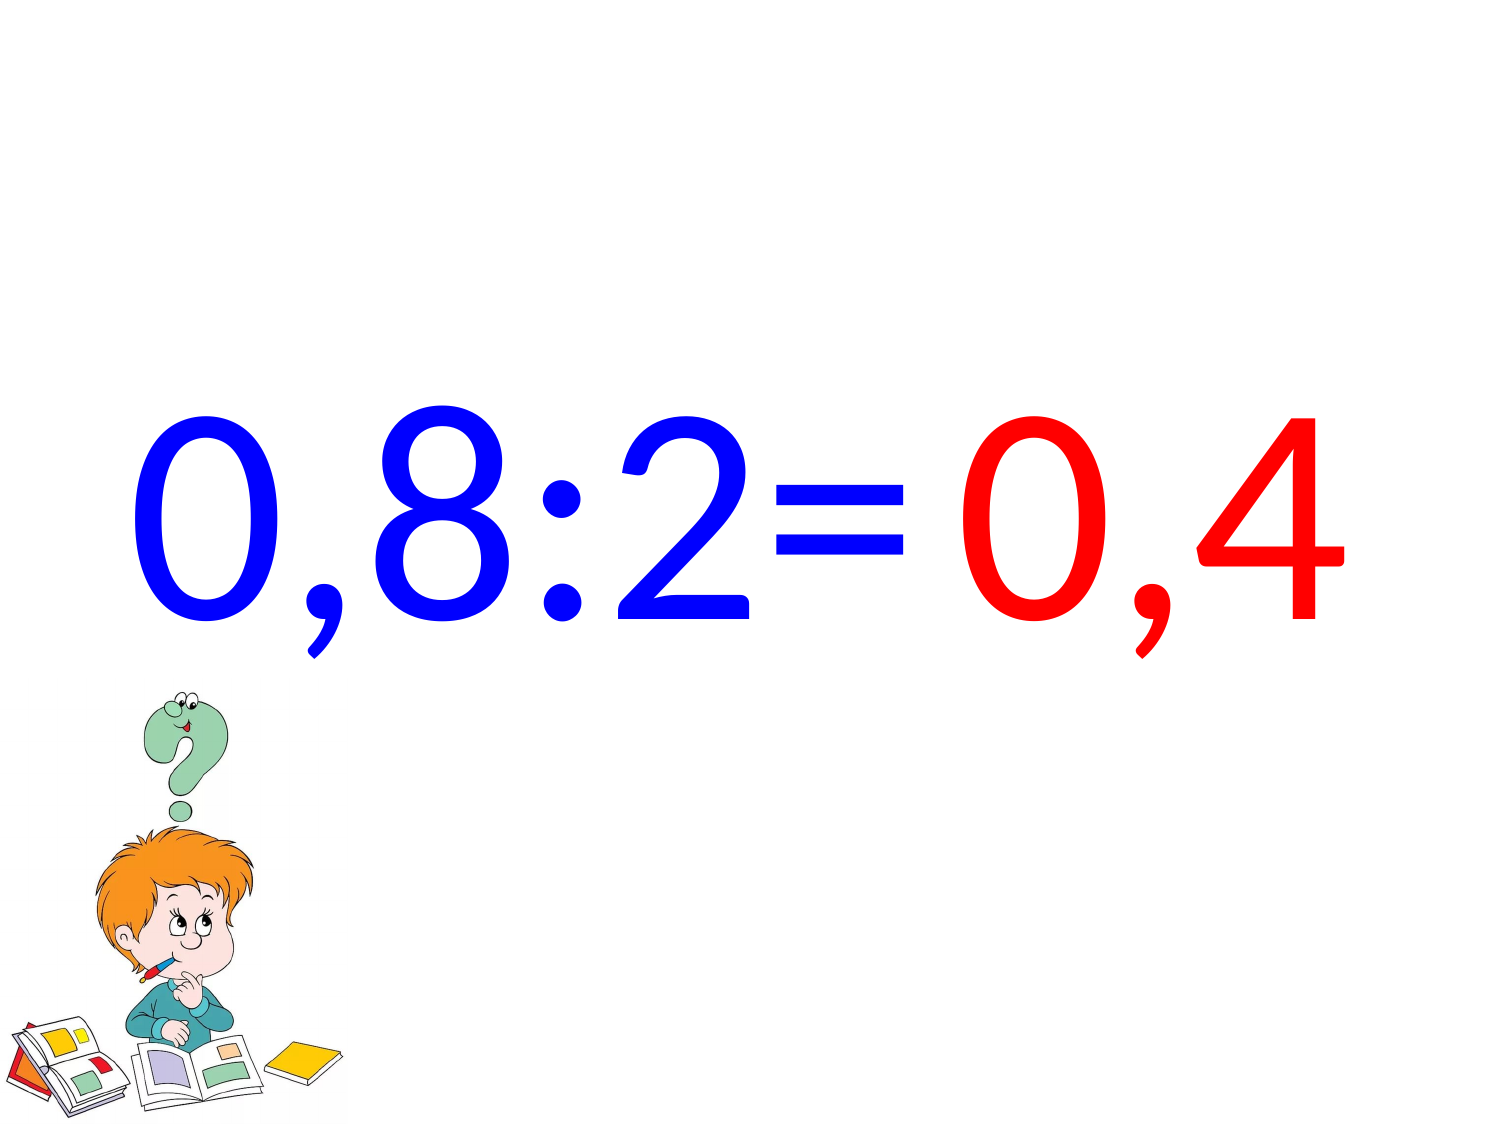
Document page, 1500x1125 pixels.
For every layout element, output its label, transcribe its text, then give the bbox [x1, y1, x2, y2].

text_box 0,4 [940, 299, 1366, 690]
picture [0, 678, 348, 1124]
list 0,8:2= [112, 299, 1166, 931]
